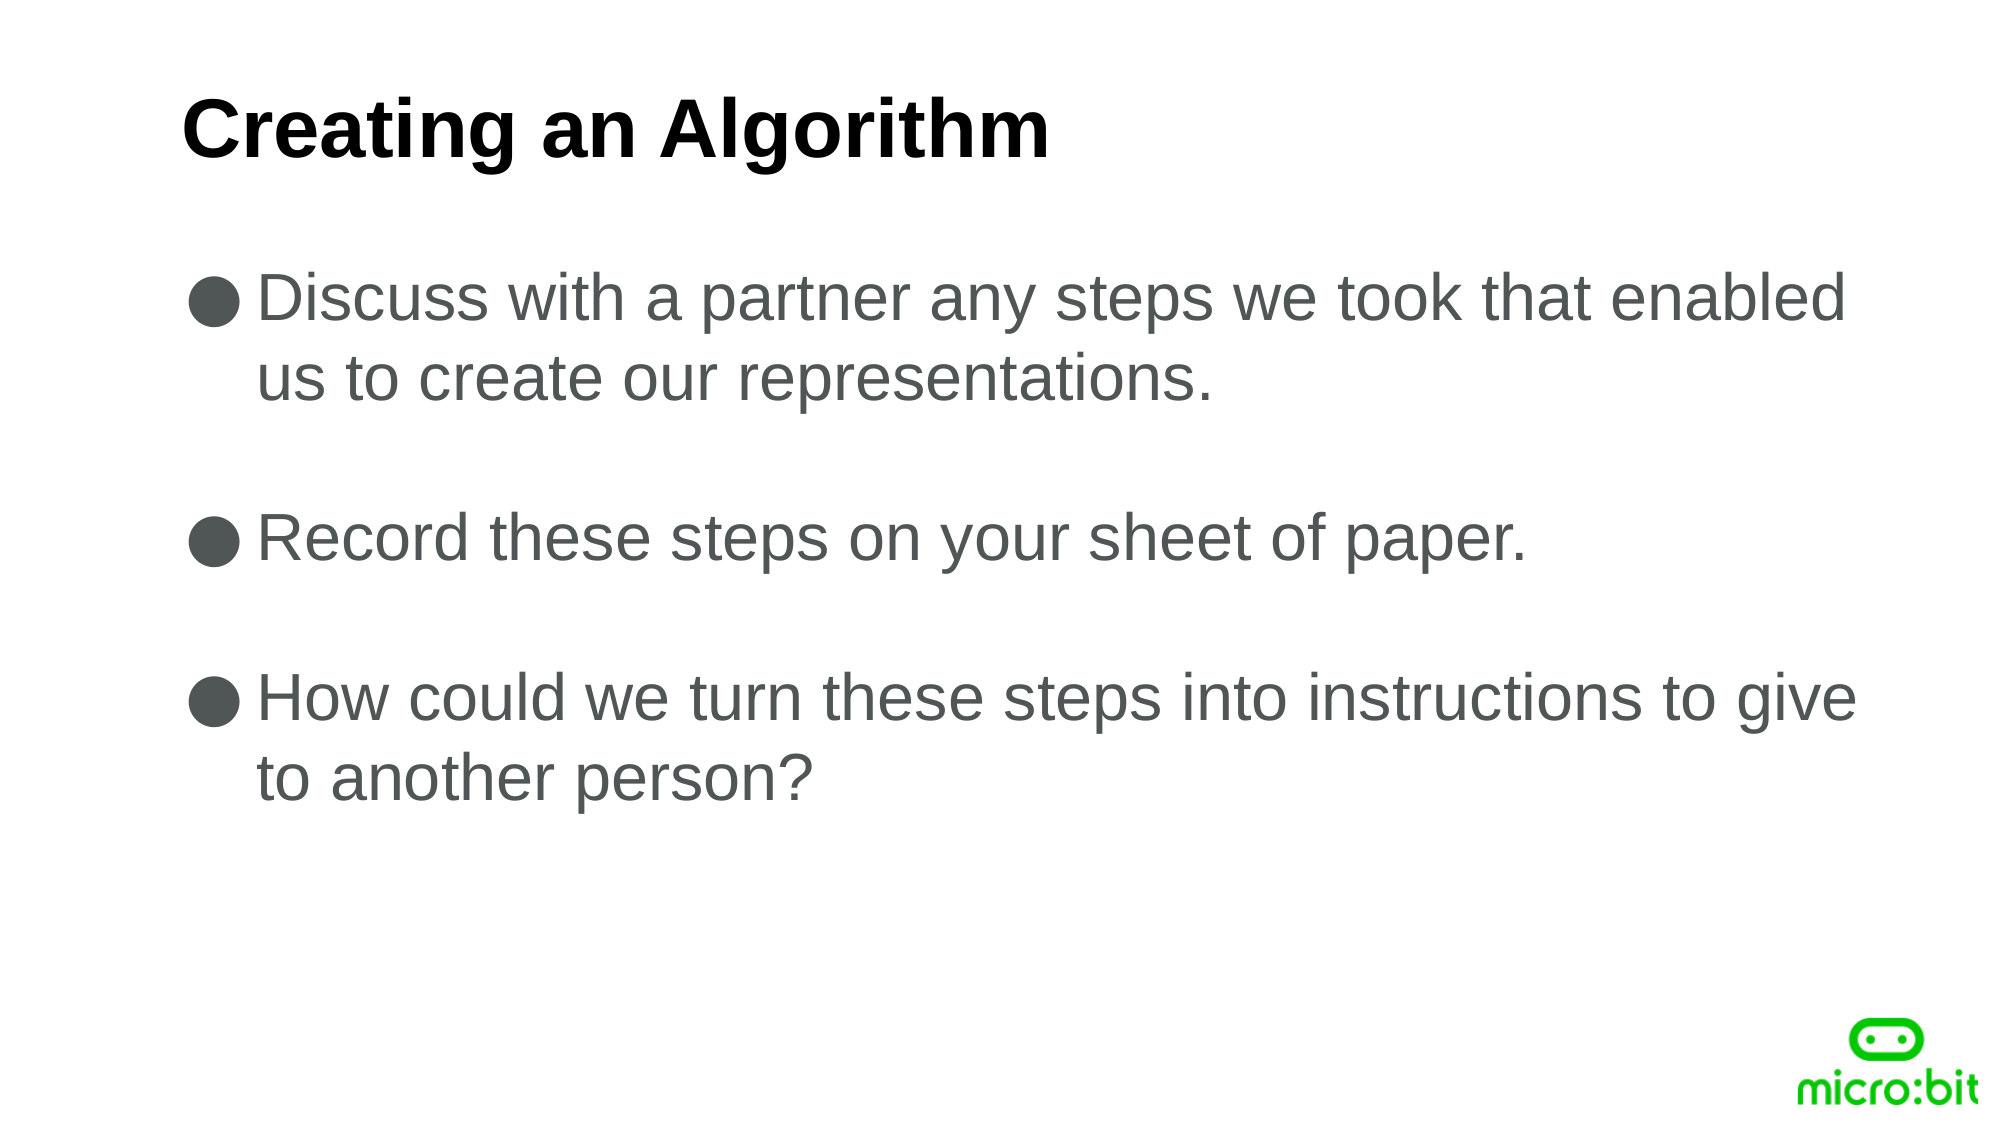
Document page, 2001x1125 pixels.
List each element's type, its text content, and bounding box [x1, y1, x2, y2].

text_box Creating an Algorithm Discuss with a partner any steps we took that enabled us to create our representations. Record these steps on your sheet of paper. How could we turn these steps into instructions to give to another person? [166, 60, 1918, 884]
picture [1797, 1017, 1978, 1106]
